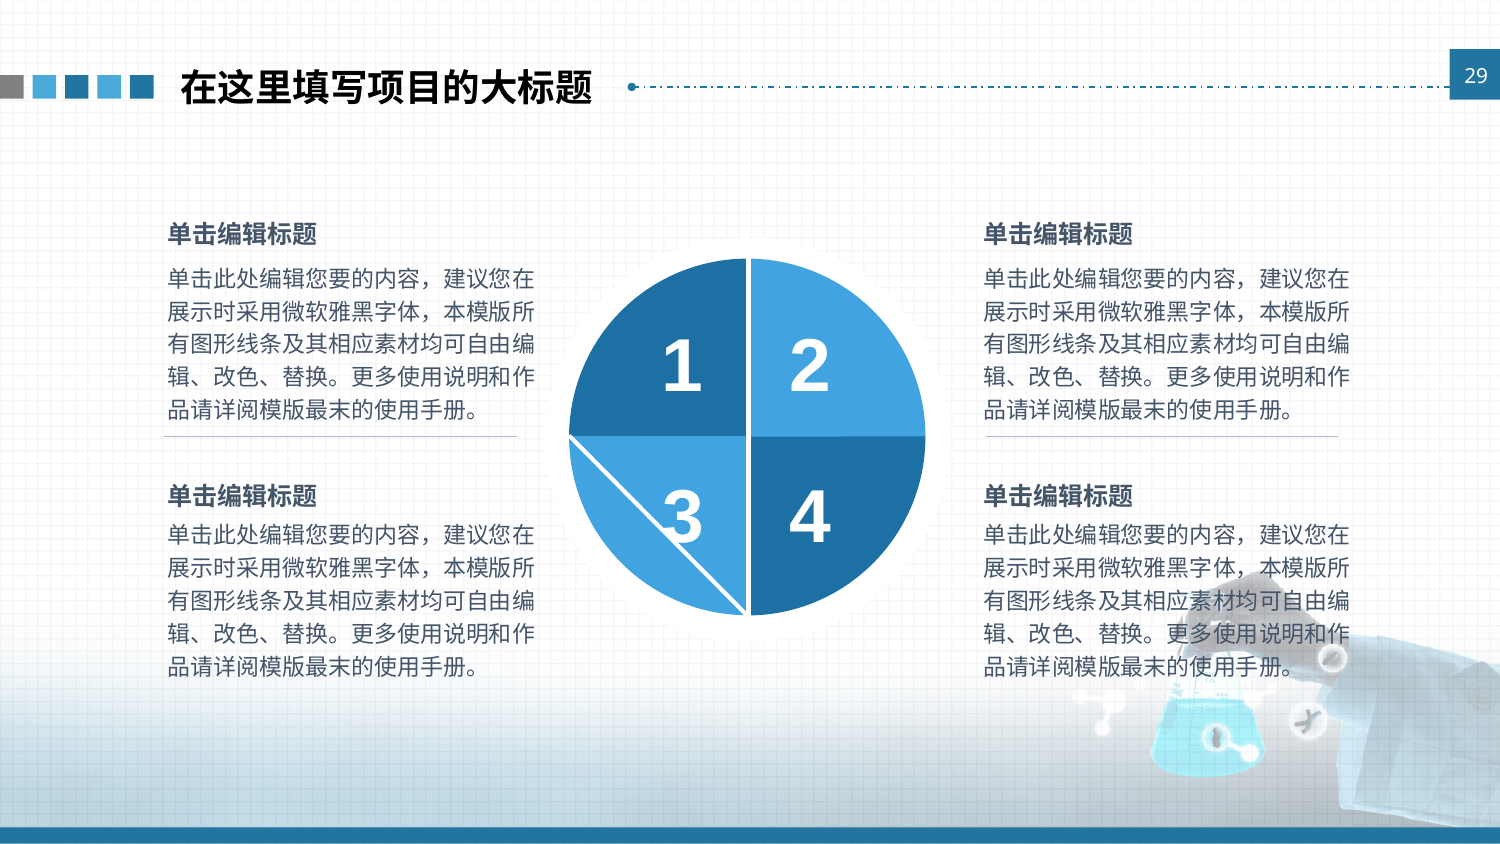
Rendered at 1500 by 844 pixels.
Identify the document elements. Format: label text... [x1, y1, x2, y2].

text_box [0, 74, 25, 100]
text_box [64, 74, 89, 100]
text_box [548, 240, 947, 639]
text_box [1449, 95, 1500, 101]
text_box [982, 480, 1354, 682]
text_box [167, 480, 538, 682]
text_box 在这里填写项目的大标题 [165, 56, 615, 117]
picture [0, 0, 1500, 827]
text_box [982, 218, 1354, 426]
text_box 29 [1449, 54, 1500, 95]
text_box [96, 74, 122, 100]
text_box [167, 218, 538, 426]
text_box [32, 74, 57, 100]
text_box [129, 74, 154, 100]
text_box [1449, 48, 1500, 54]
